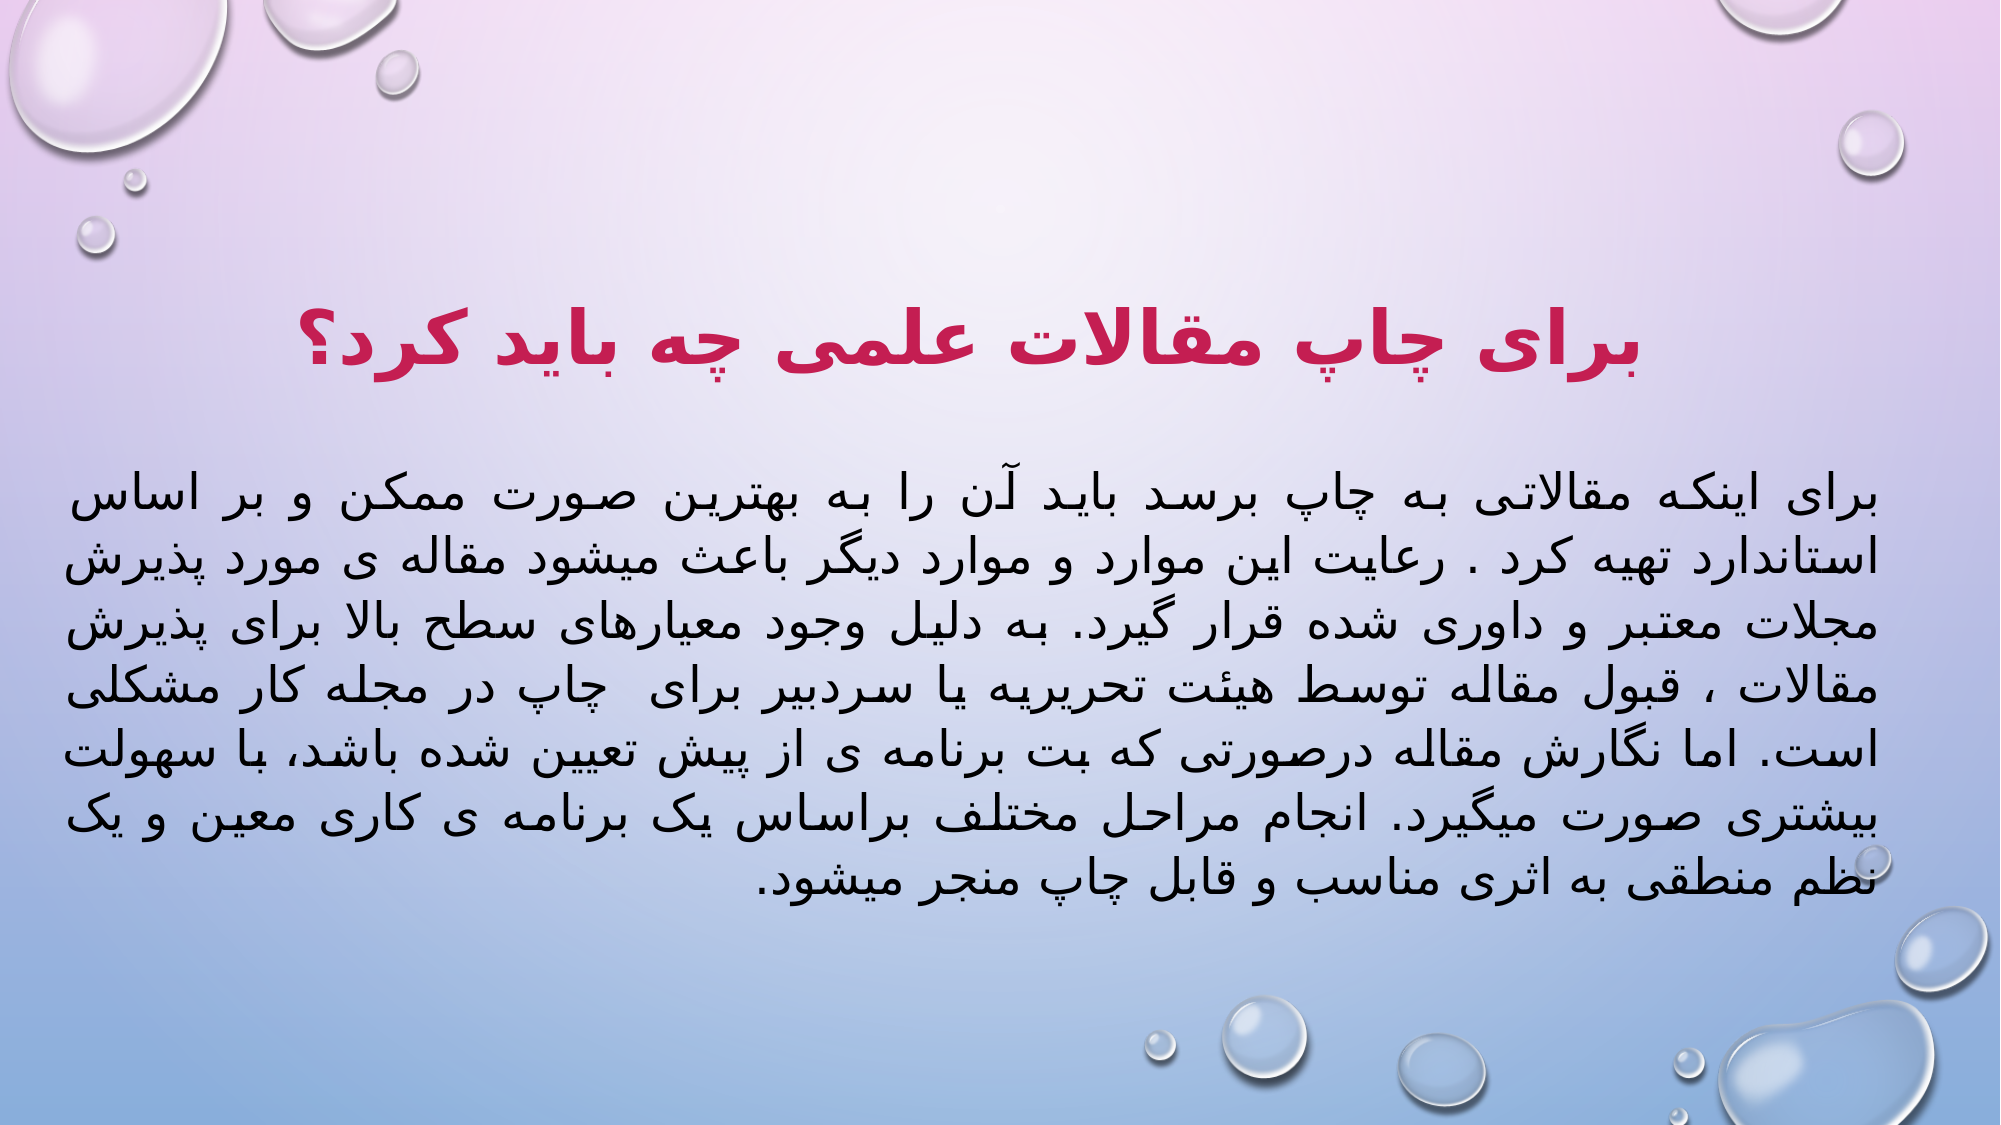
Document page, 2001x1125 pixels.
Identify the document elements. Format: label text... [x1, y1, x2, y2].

text_box برای چاپ مقالات علمی چه باید کرد؟ برای اینکه مقالاتی به چاپ برسد باید آن را به بهترین صورت ممکن و بر اساس استاندارد تهیه کرد . رعایت این موارد و موارد دیگر باعث میشود مقاله ی مورد پذیرش مجلات معتبر و داوری شده قرار گیرد. به دلیل وجود معیارهای سطح بالا برای پذیرش مقالات ، قبول مقاله توسط هیئت تحریریه یا سردبیر برای چاپ در مجله کار مشکلی است. اما نگارش مقاله درصورتی که بت برنامه ی از پیش تعیین شده باشد، با سهولت بیشتری صورت میگیرد. انجام مراحل مختلف براساس یک برنامه ی کاری معین و یک نظم منطقی به اثری مناسب و قابل چاپ منجر میشود. [46, 275, 1896, 913]
picture [0, 0, 2000, 1125]
